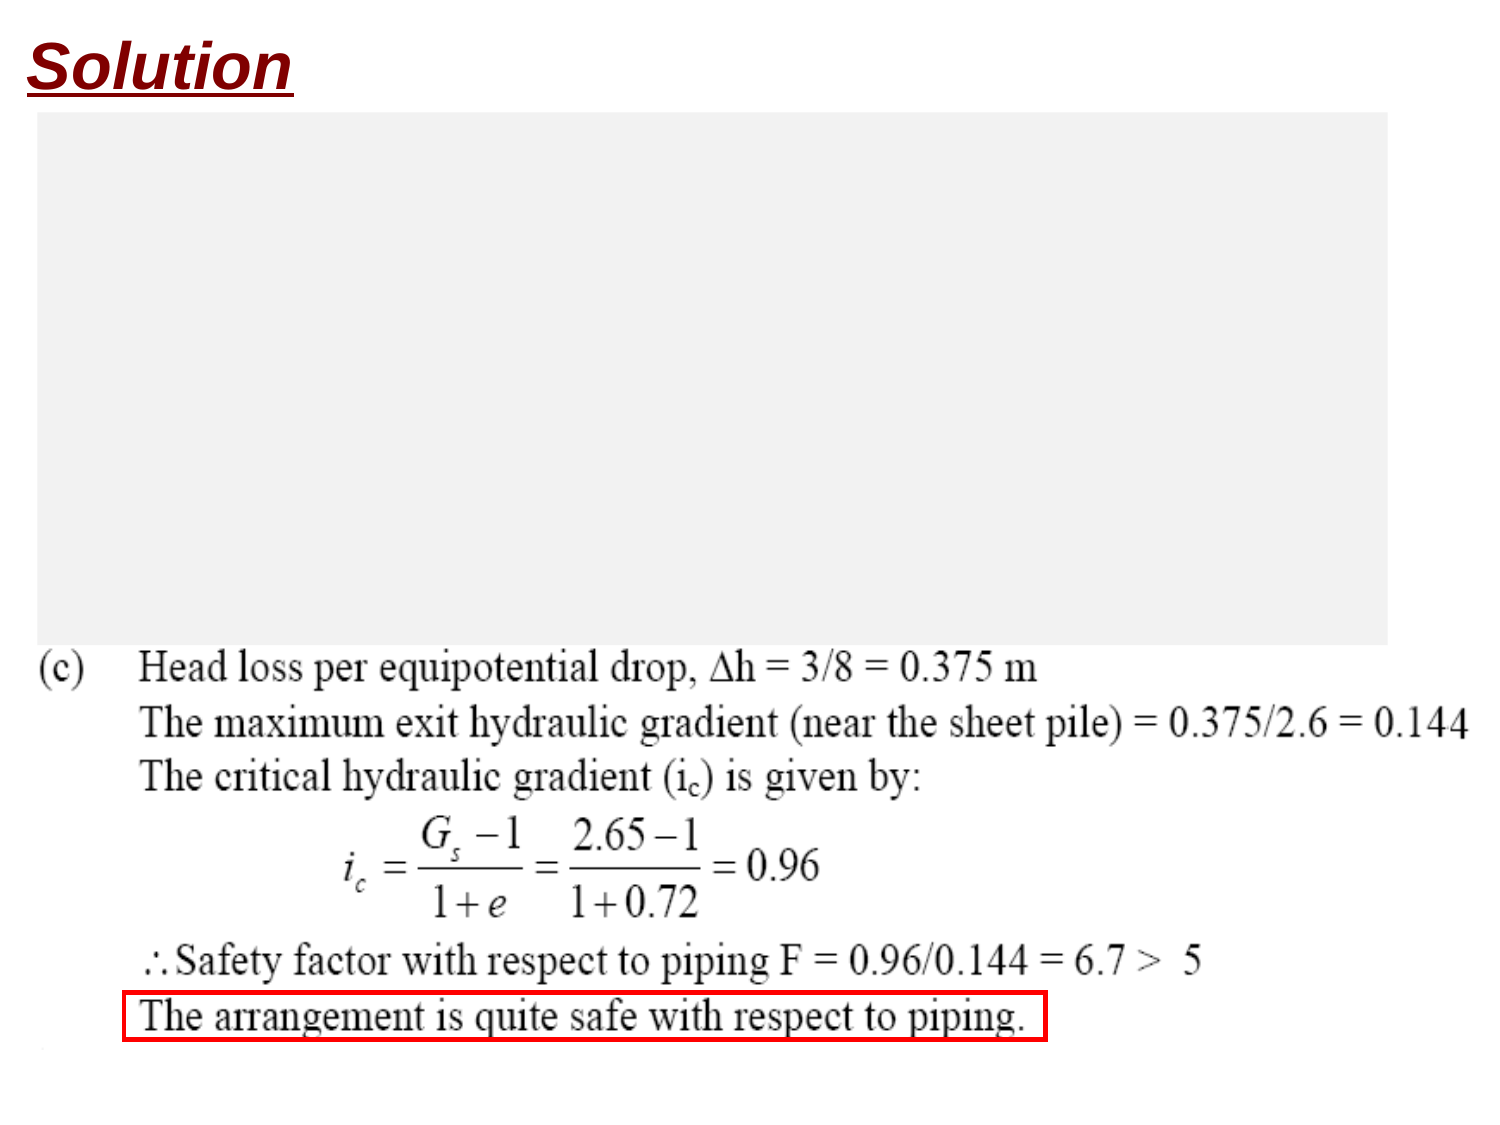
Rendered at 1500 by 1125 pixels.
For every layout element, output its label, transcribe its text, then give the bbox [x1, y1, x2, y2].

title Solution [0, 0, 321, 125]
picture [37, 112, 1476, 1051]
